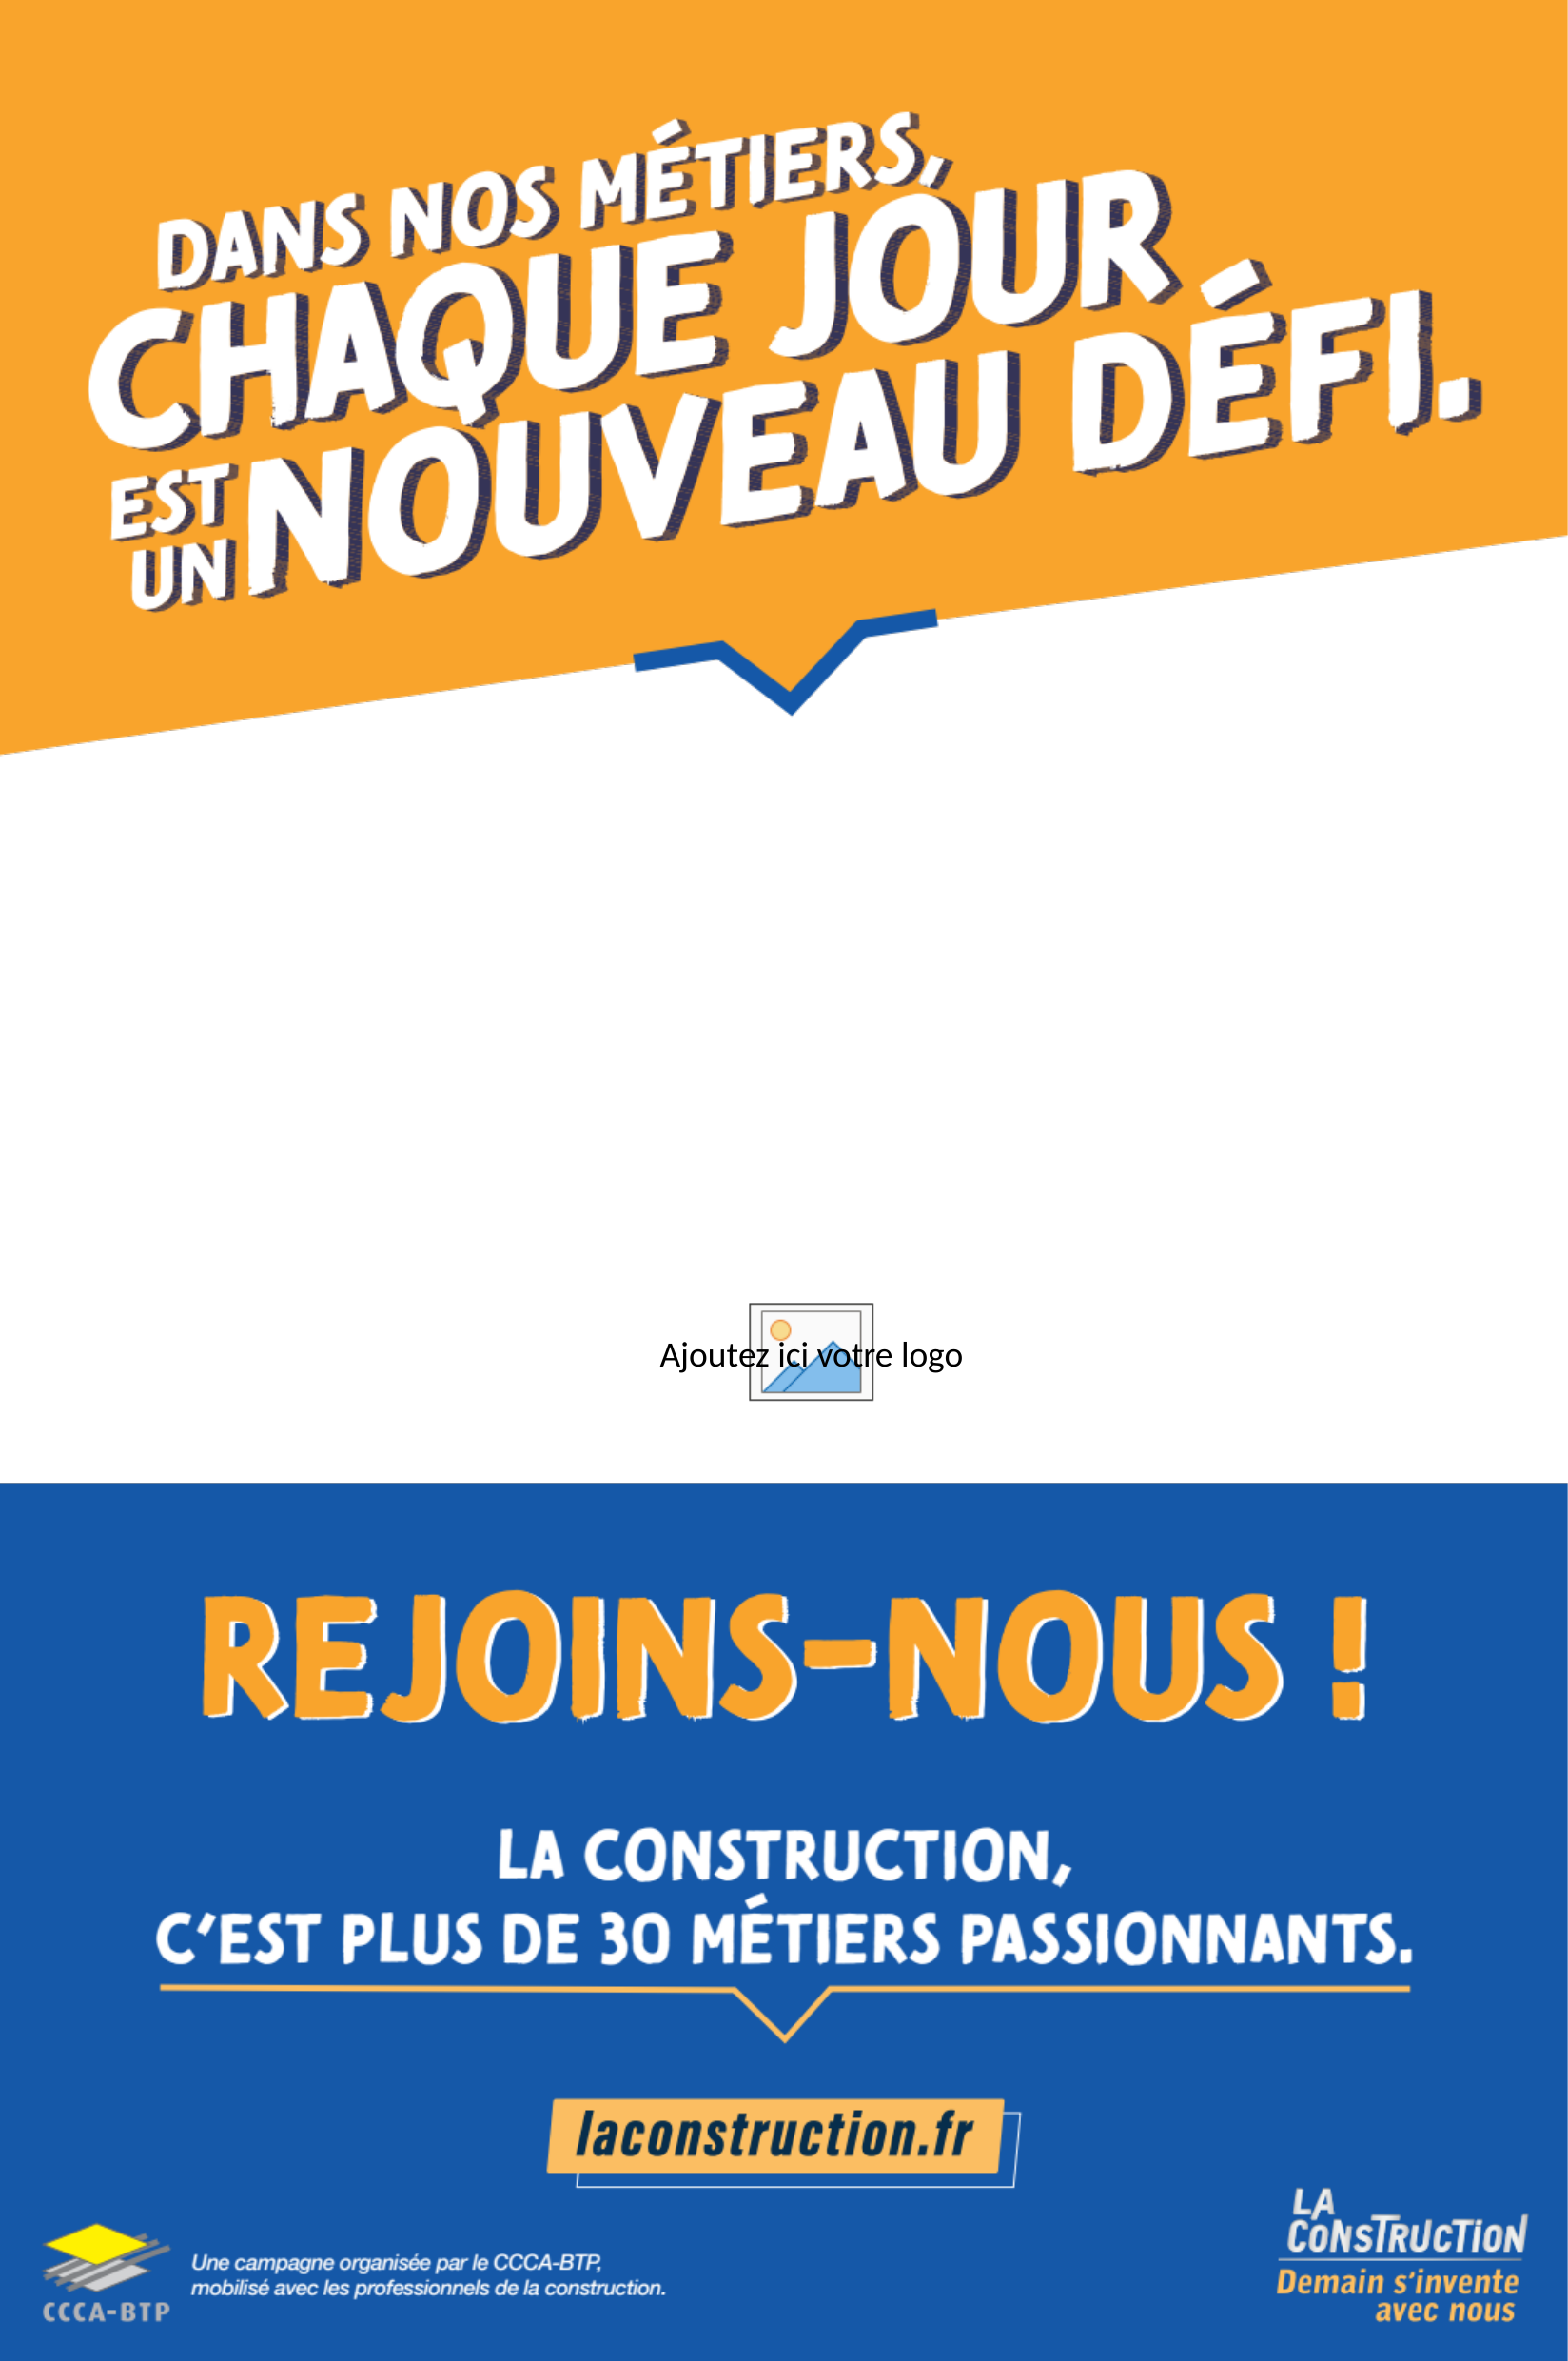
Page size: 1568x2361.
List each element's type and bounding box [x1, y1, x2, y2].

picture [572, 1230, 1051, 1474]
